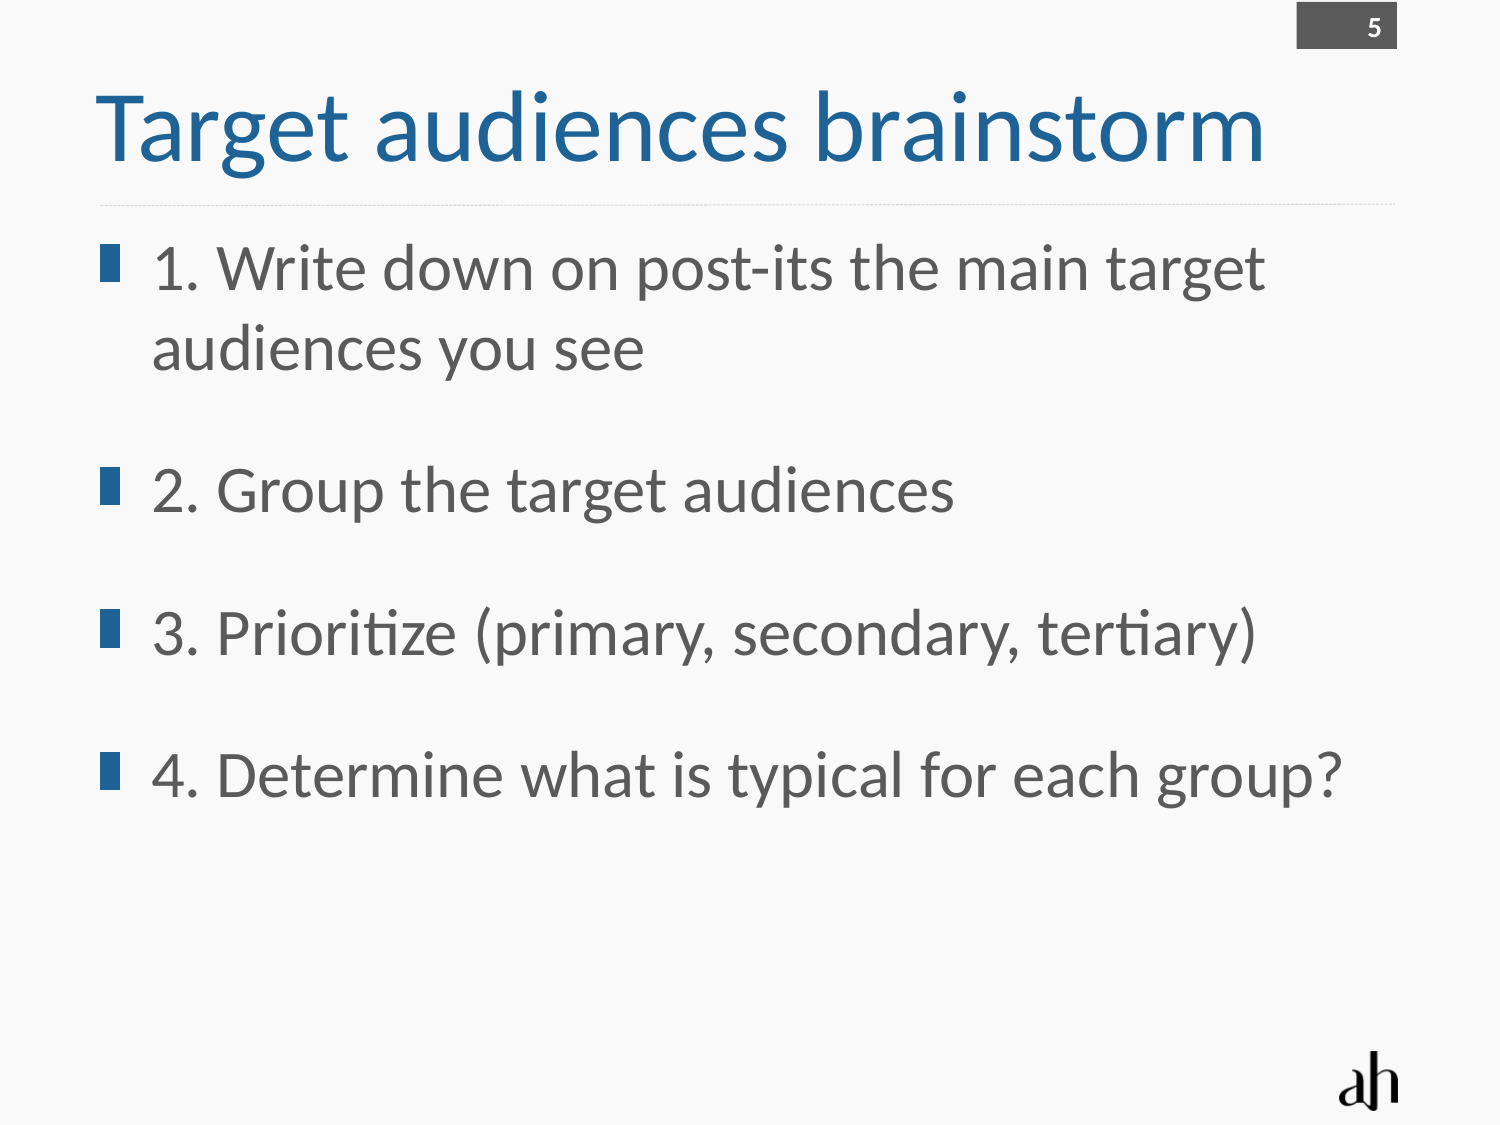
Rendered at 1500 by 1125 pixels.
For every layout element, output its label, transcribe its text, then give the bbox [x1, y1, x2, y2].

picture [100, 244, 120, 282]
picture [100, 609, 120, 648]
picture [100, 752, 120, 790]
title Target audiences brainstorm [80, 23, 1305, 190]
list 1. Write down on post-its the main target audiences you see 2. Group the target audiences 3. Prioritize (primary, secondary, tertiary) 4. Determine what is typical for each group? [80, 215, 1395, 1020]
picture [1339, 1051, 1398, 1111]
picture [100, 467, 120, 505]
slide_number 5 [1296, 1, 1397, 49]
